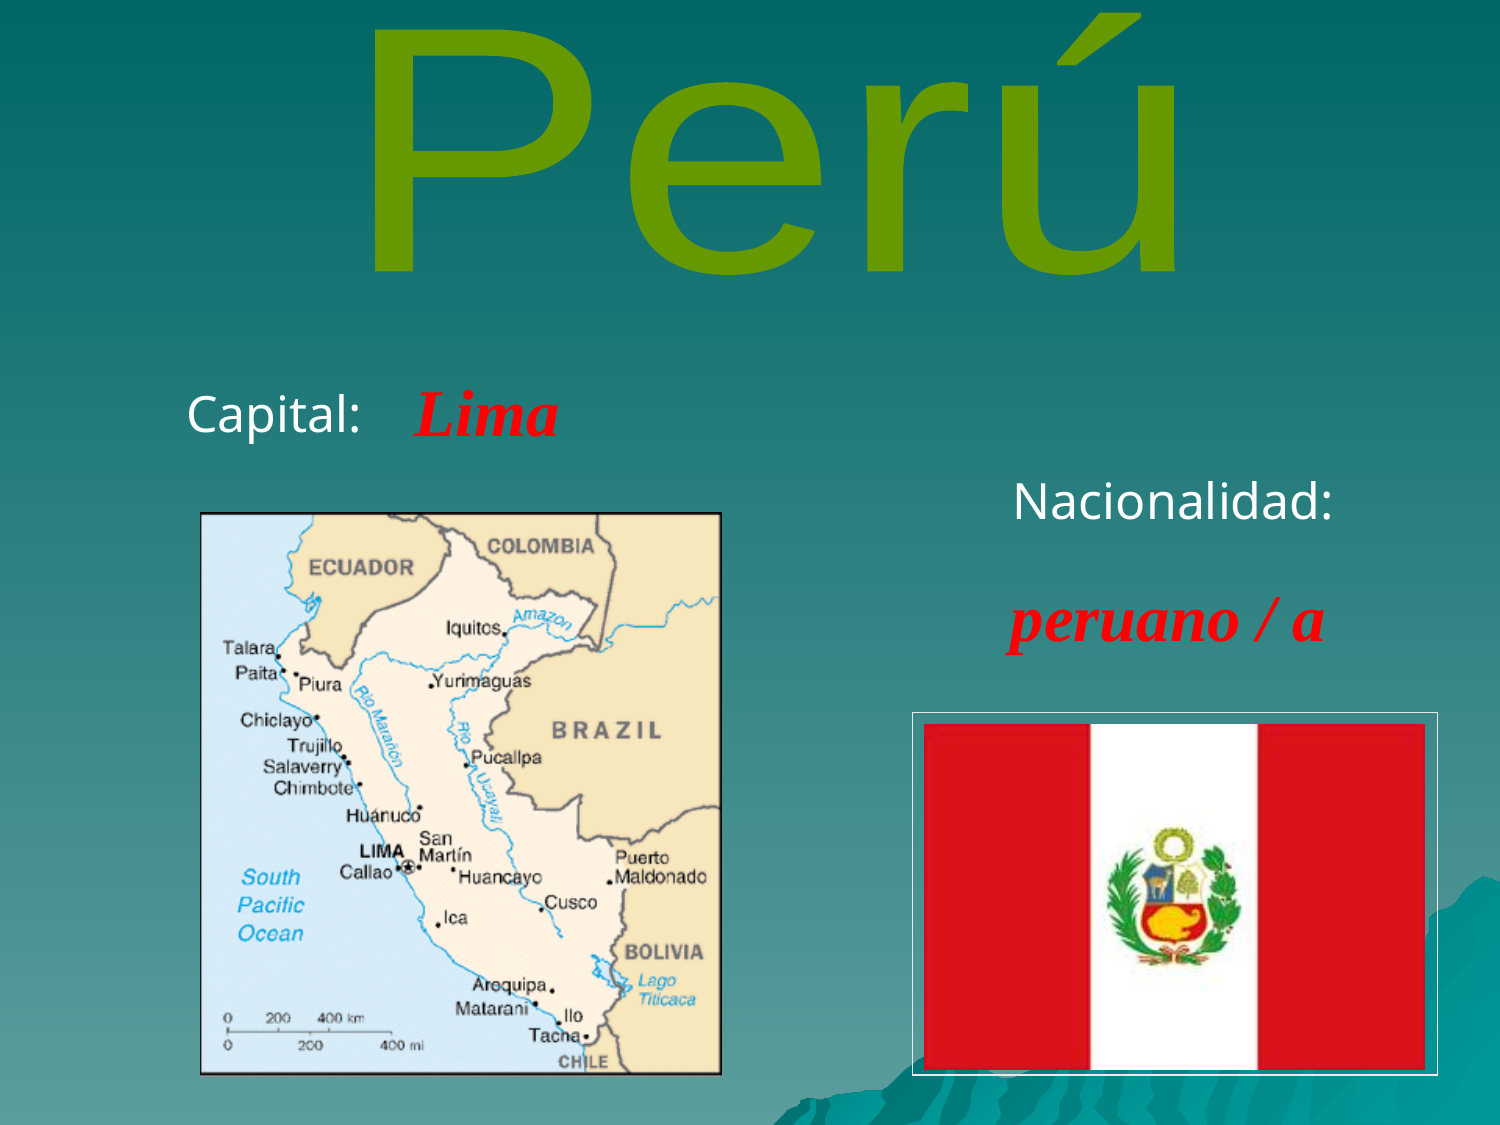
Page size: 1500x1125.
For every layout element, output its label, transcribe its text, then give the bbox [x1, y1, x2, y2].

picture [199, 512, 723, 1077]
text_box Lima [324, 362, 650, 458]
text_box Nacionalidad: [998, 462, 1350, 538]
text_box [912, 712, 1438, 1075]
text_box Capital: [171, 374, 378, 450]
text_box peruano / a [949, 567, 1388, 663]
picture [924, 724, 1426, 1070]
